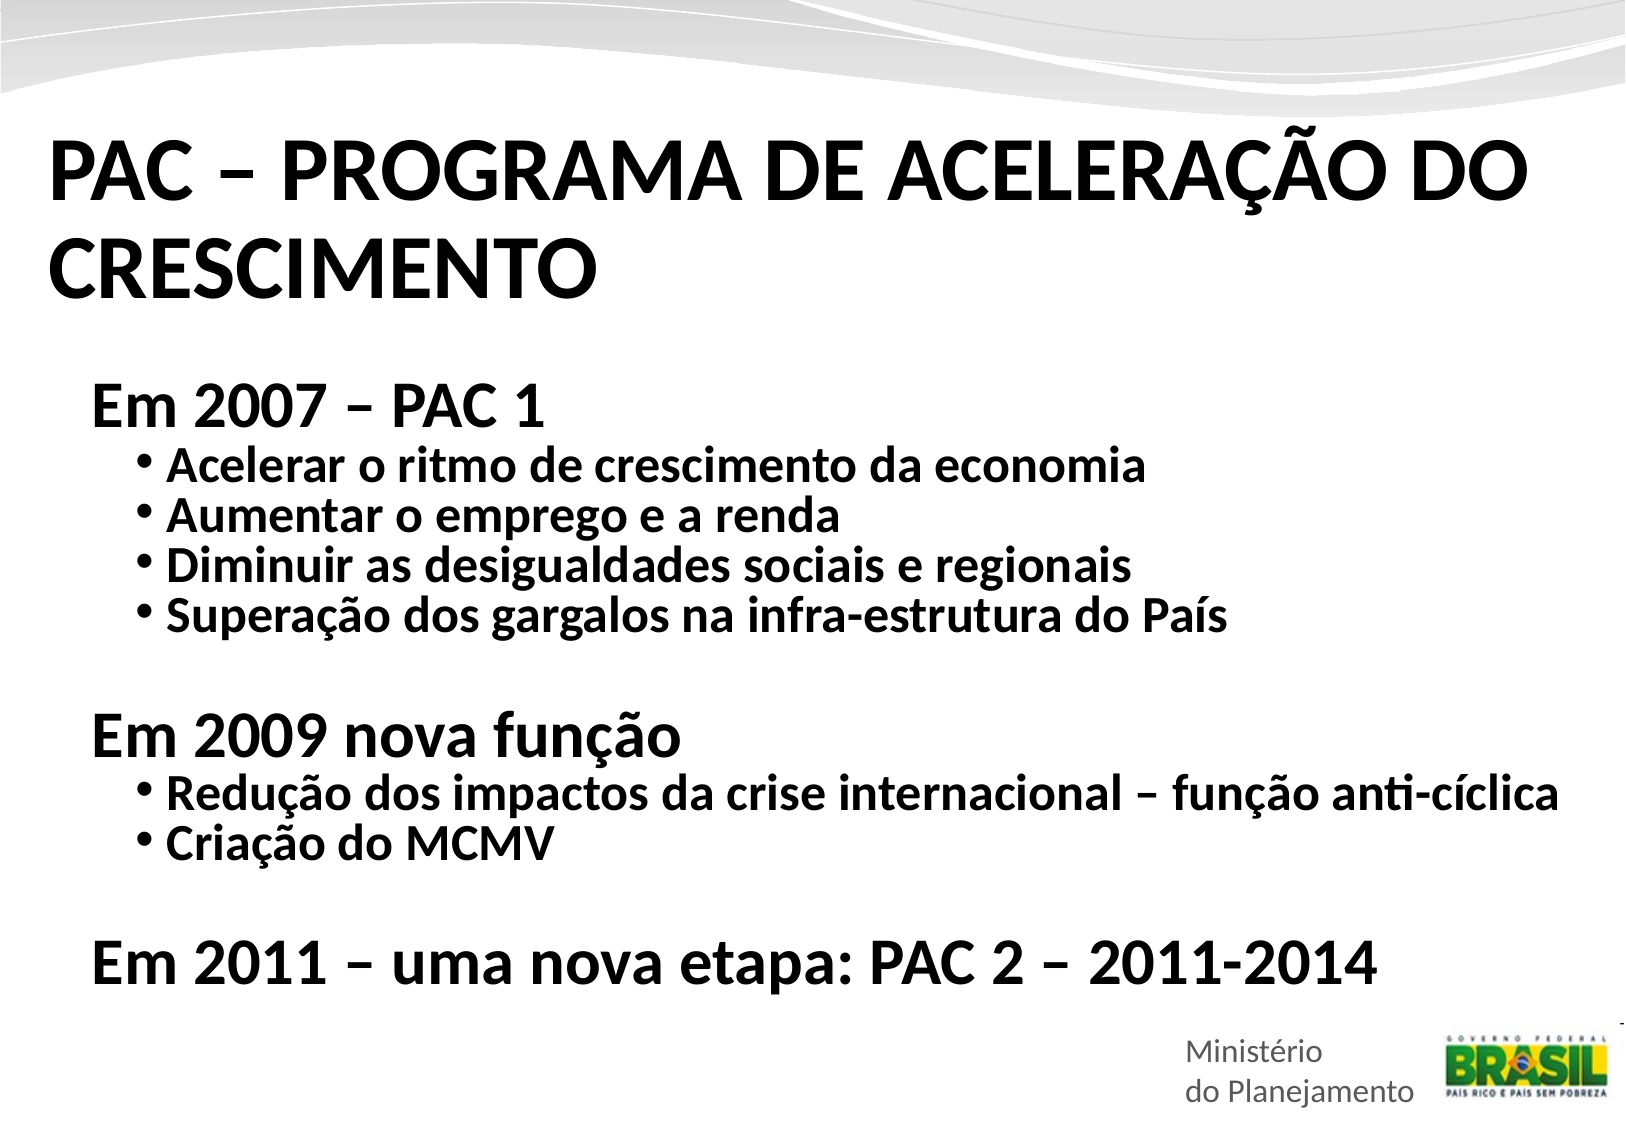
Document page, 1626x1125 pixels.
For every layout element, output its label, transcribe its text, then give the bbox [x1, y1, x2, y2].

text_box Em 2007 – PAC 1 Acelerar o ritmo de crescimento da economia Aumentar o emprego e a renda Diminuir as desigualdades sociais e regionais Superação dos gargalos na infra-estrutura do País Em 2009 nova função Redução dos impactos da crise internacional – função anti-cíclica Criação do MCMV Em 2011 – uma nova etapa: PAC 2 – 2011-2014 [76, 361, 1625, 1125]
text_box PAC – PROGRAMA DE ACELERAÇÃO DO CRESCIMENTO [33, 113, 1563, 327]
